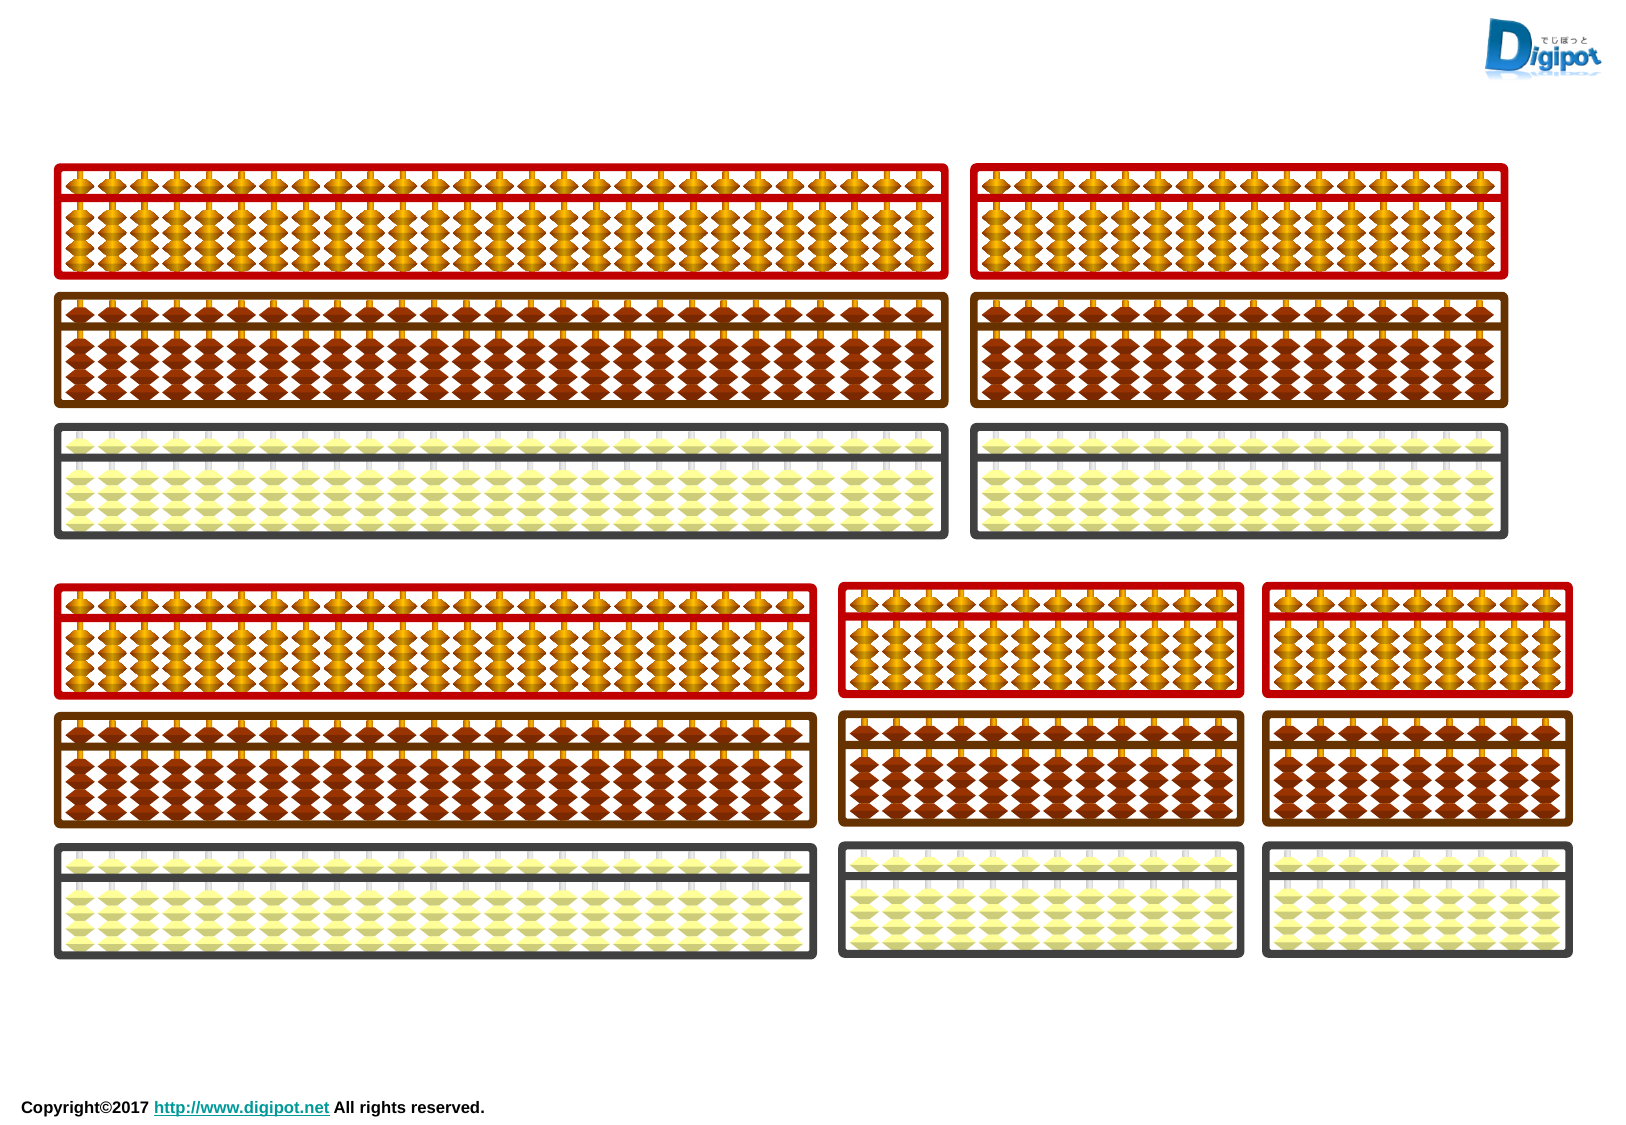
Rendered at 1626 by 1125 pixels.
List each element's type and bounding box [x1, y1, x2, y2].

text_box [53, 842, 818, 960]
text_box [969, 162, 1509, 280]
text_box [837, 710, 1245, 827]
text_box [53, 583, 818, 700]
text_box [1261, 581, 1574, 699]
text_box [53, 291, 949, 409]
text_box [969, 422, 1509, 540]
text_box [53, 163, 949, 280]
text_box [969, 291, 1509, 409]
text_box [1261, 841, 1574, 959]
text_box [837, 581, 1245, 699]
text_box [53, 711, 818, 829]
picture [1485, 18, 1602, 82]
text_box [837, 841, 1245, 959]
text_box [1261, 710, 1574, 827]
text_box [53, 422, 949, 540]
